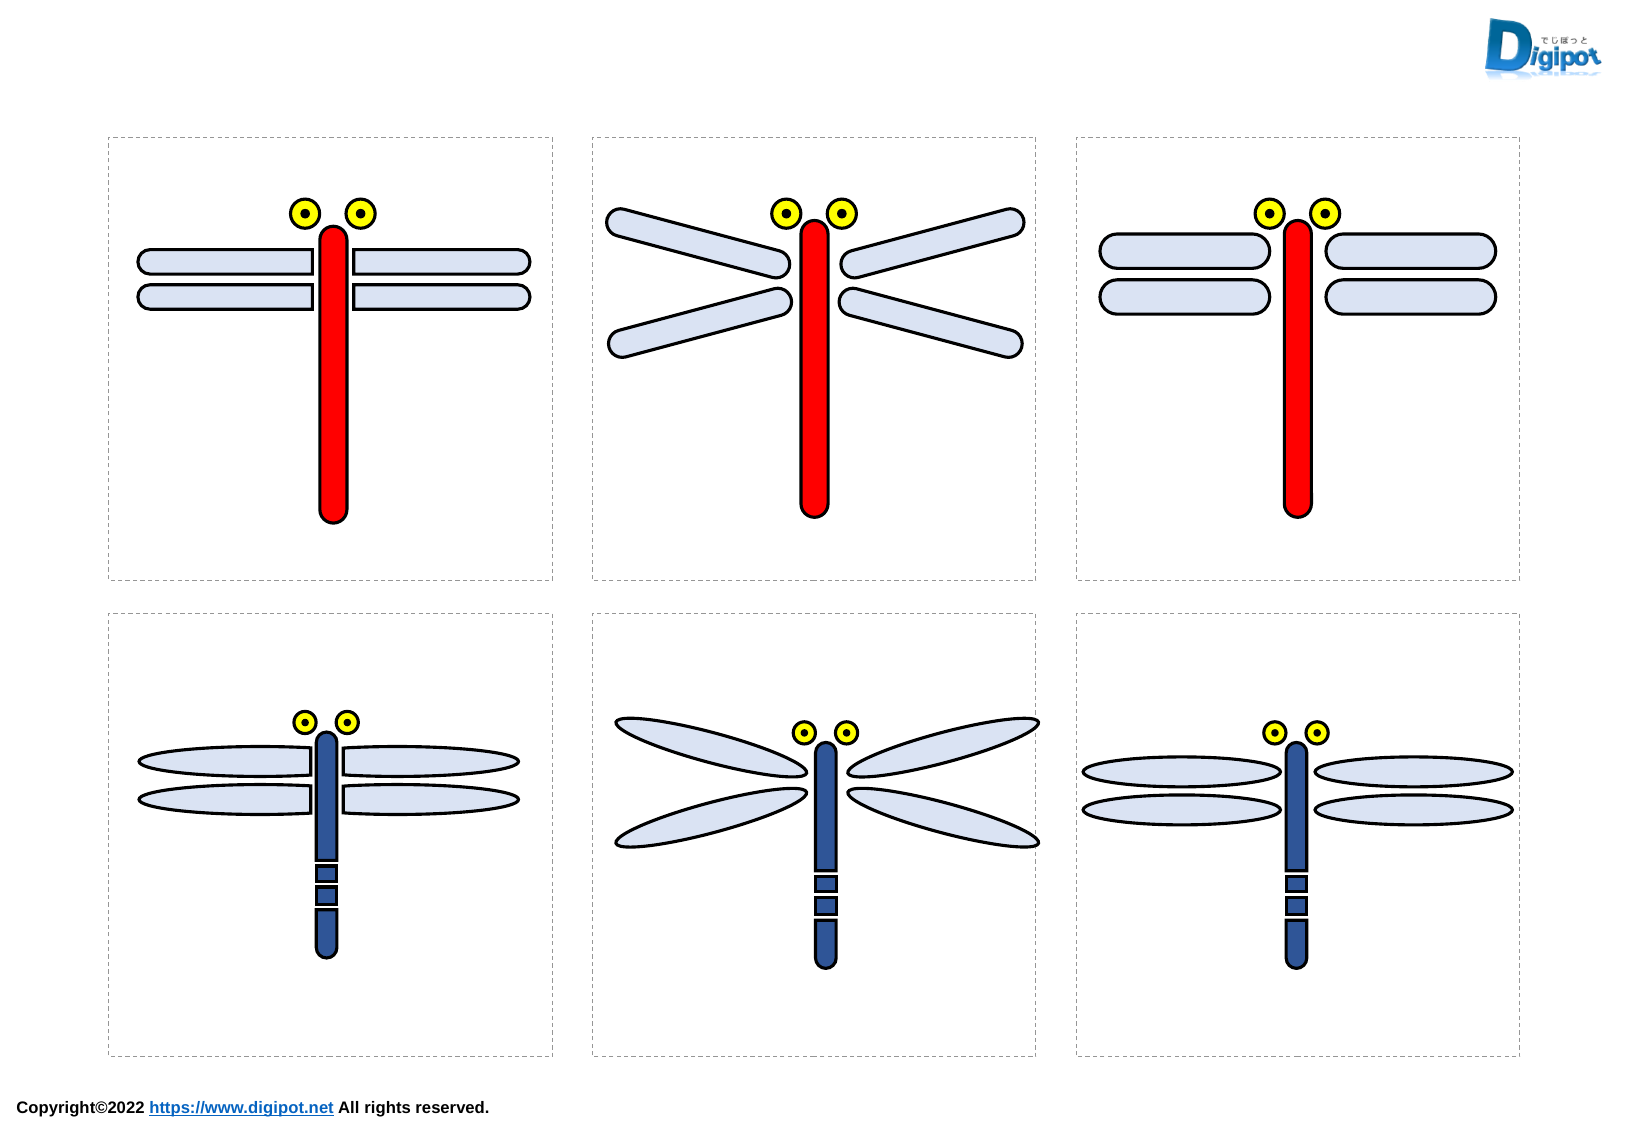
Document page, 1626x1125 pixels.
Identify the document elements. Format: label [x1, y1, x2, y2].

text_box [603, 199, 1027, 518]
text_box [137, 199, 530, 524]
text_box [139, 711, 519, 958]
text_box [612, 721, 1042, 969]
text_box [1083, 721, 1513, 969]
picture [1485, 18, 1602, 82]
text_box [1099, 199, 1496, 518]
